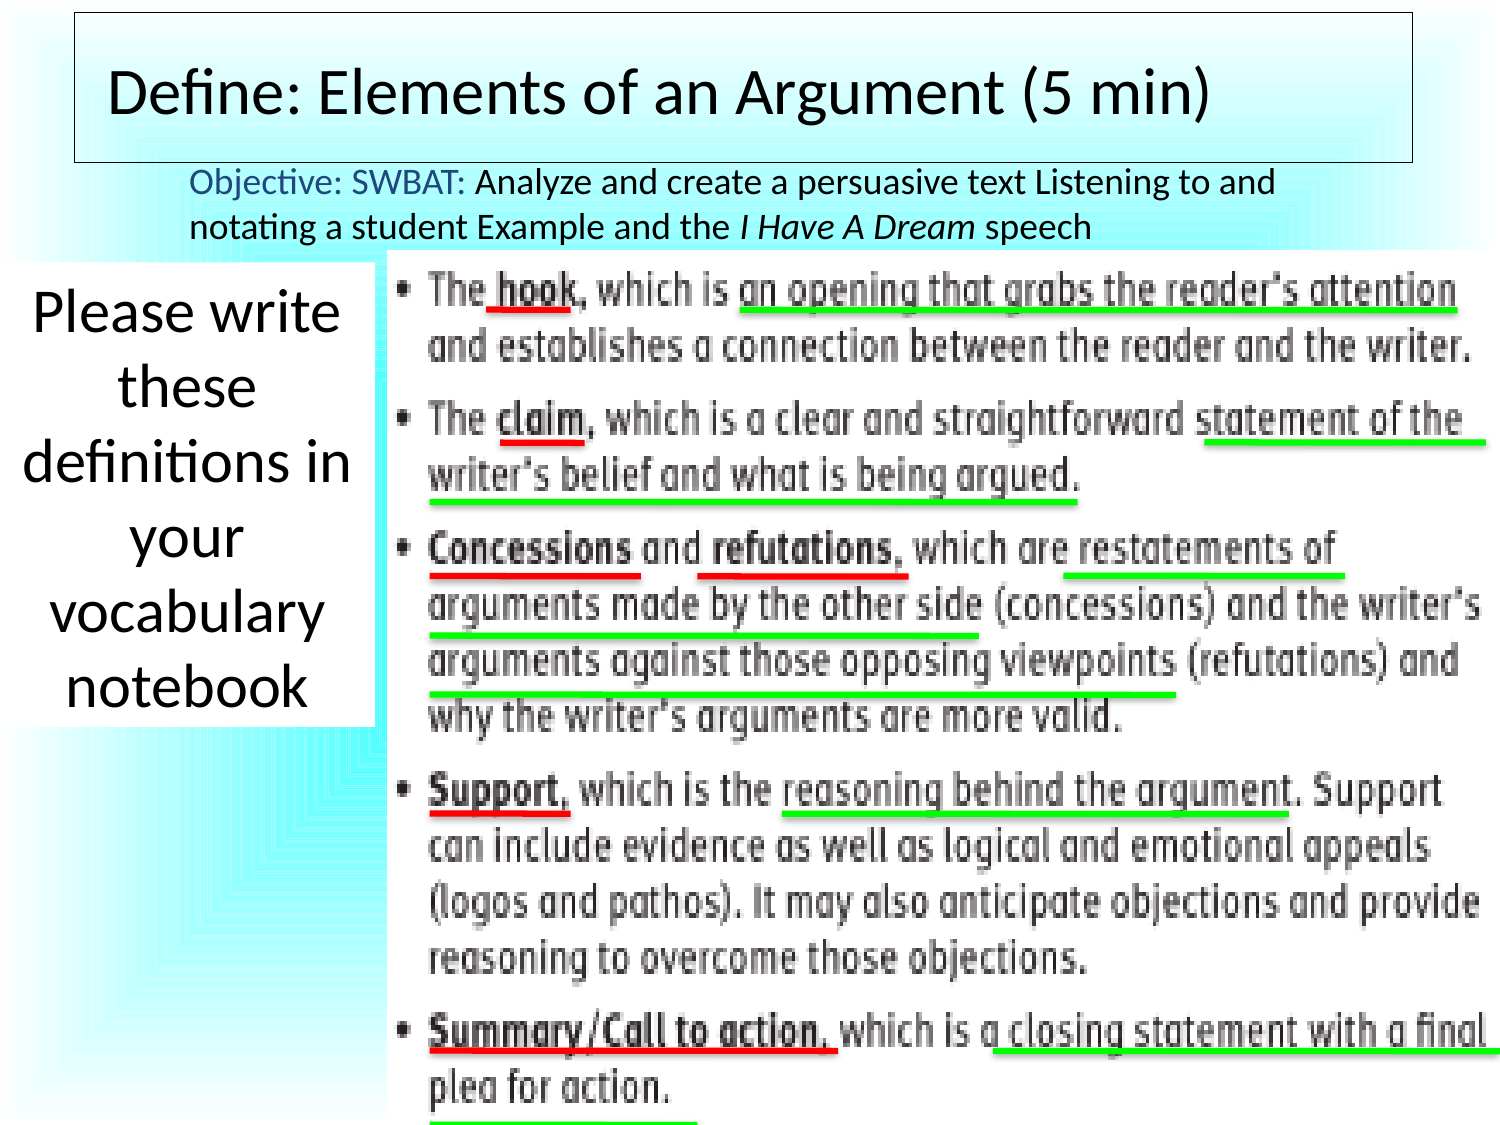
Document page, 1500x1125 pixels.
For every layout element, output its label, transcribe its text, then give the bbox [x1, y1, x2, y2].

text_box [429, 441, 1487, 503]
text_box Define: Elements of an Argument (5 min) [74, 12, 1413, 149]
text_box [429, 1050, 1500, 1125]
picture [387, 250, 1500, 1125]
text_box Please write these definitions in your vocabulary notebook [0, 262, 376, 727]
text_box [429, 575, 1346, 637]
text_box Objective: SWBAT: Analyze and create a persuasive text Listening to and notating a student Example and the I Have A Dream speech [70, 149, 1500, 327]
